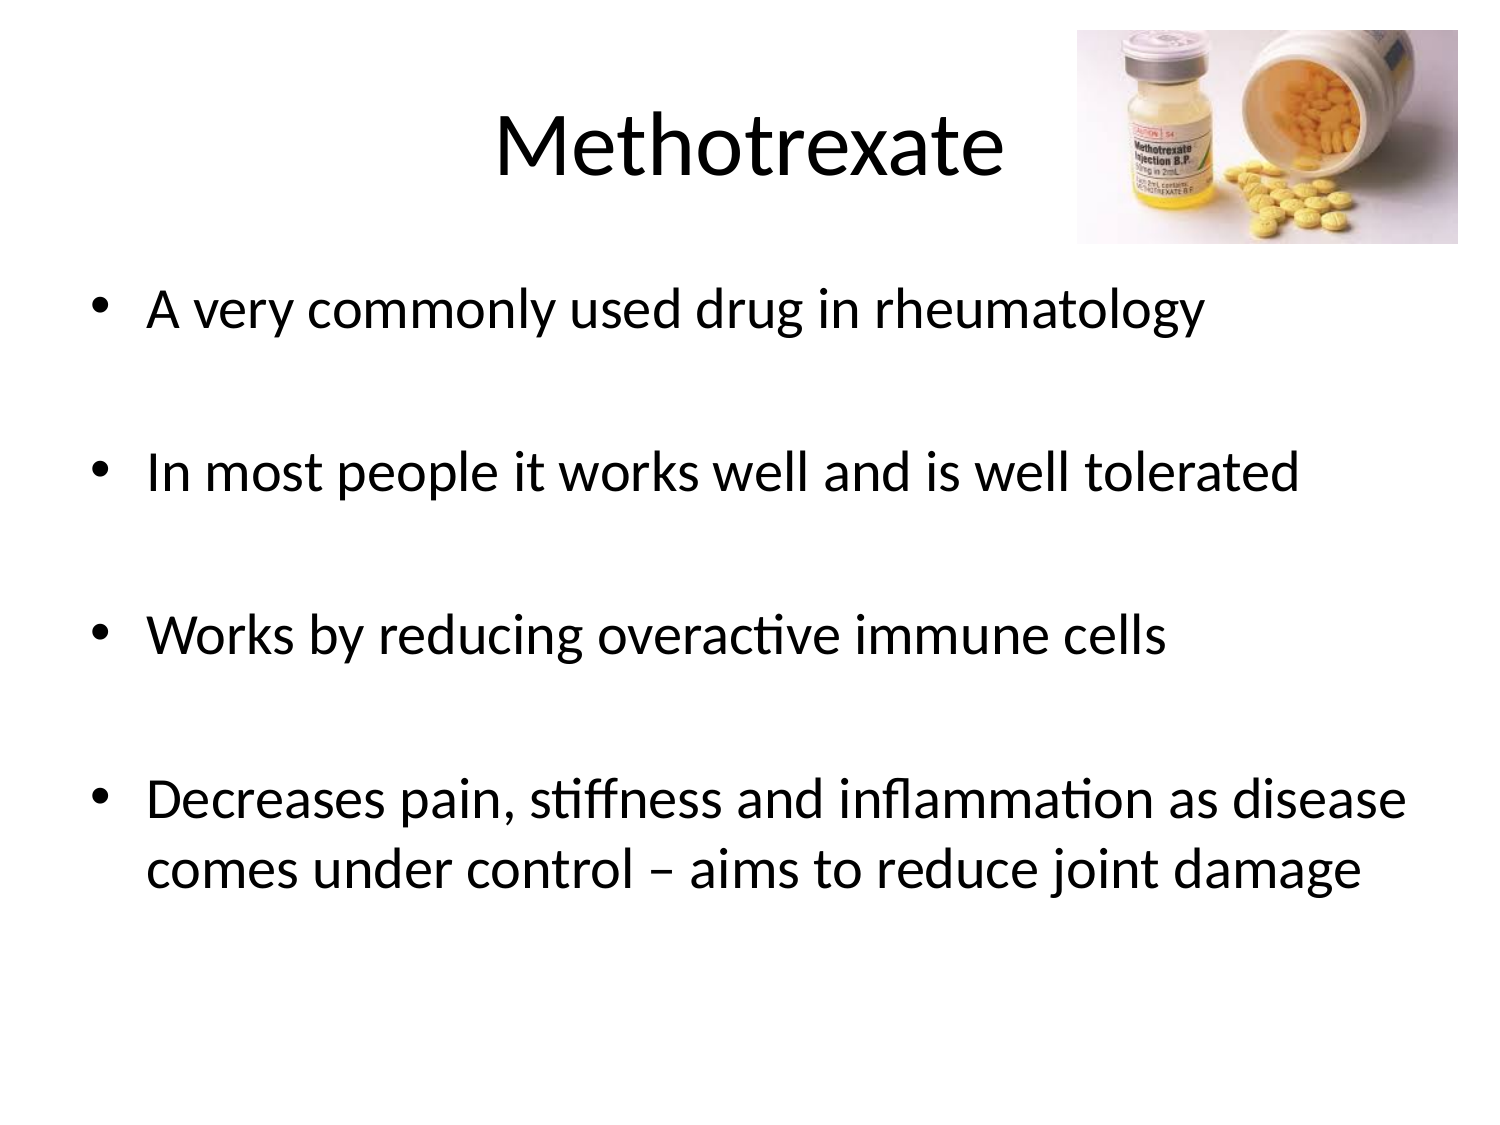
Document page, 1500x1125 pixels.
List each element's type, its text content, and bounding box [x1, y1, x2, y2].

title Methotrexate [75, 45, 1072, 233]
picture [1077, 30, 1458, 244]
list A very commonly used drug in rheumatology In most people it works well and is well tolerated Works by reducing overactive immune cells Decreases pain, stiffness and inflammation as disease comes under control – aims to reduce joint damage [75, 262, 1425, 1005]
